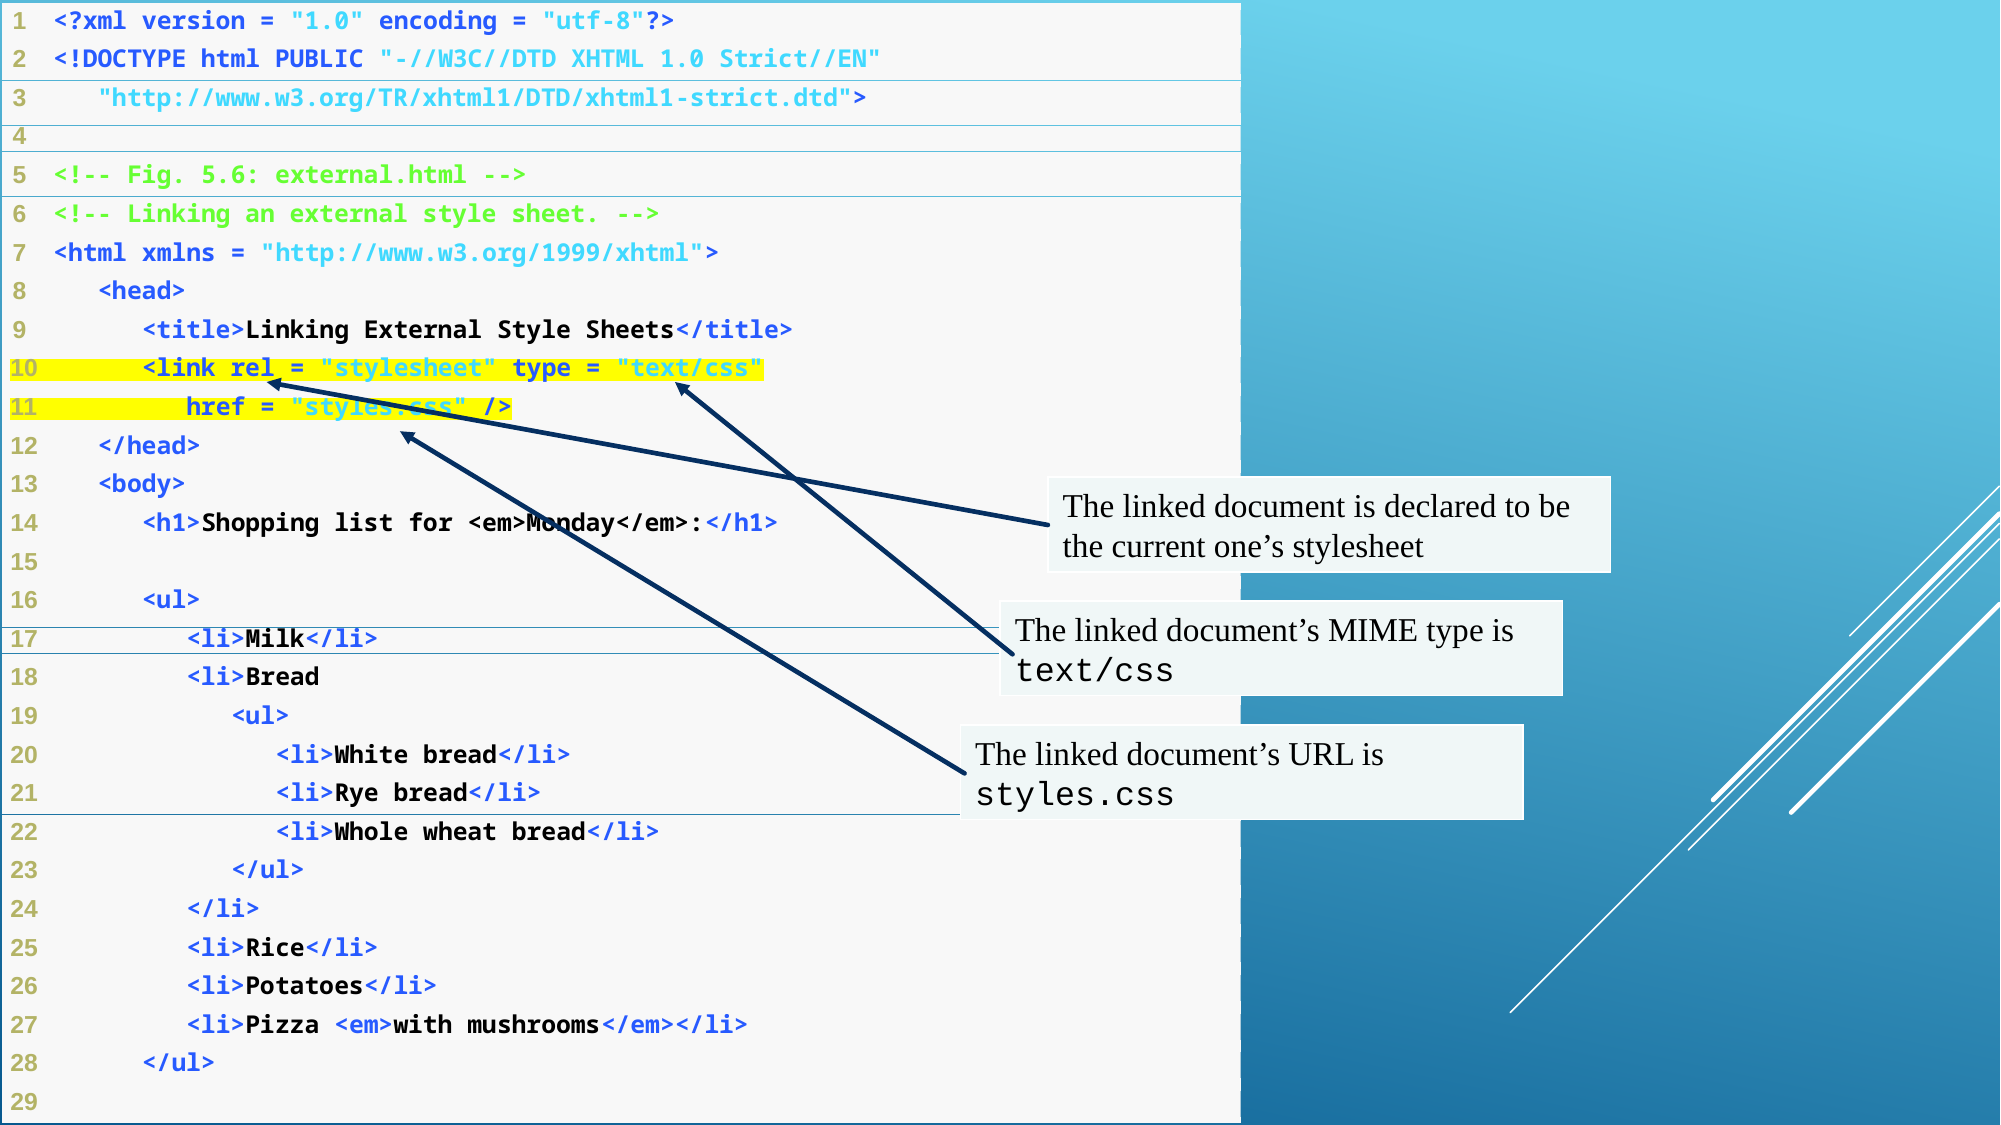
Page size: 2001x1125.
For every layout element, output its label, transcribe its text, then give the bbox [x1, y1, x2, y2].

text_box The linked document is declared to be the current one’s stylesheet [1263, 477, 1611, 572]
text_box The linked document’s MIME type is text/css [1263, 601, 1563, 696]
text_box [0, 3, 1263, 1125]
text_box The linked document’s URL is styles.css [1263, 724, 1523, 820]
